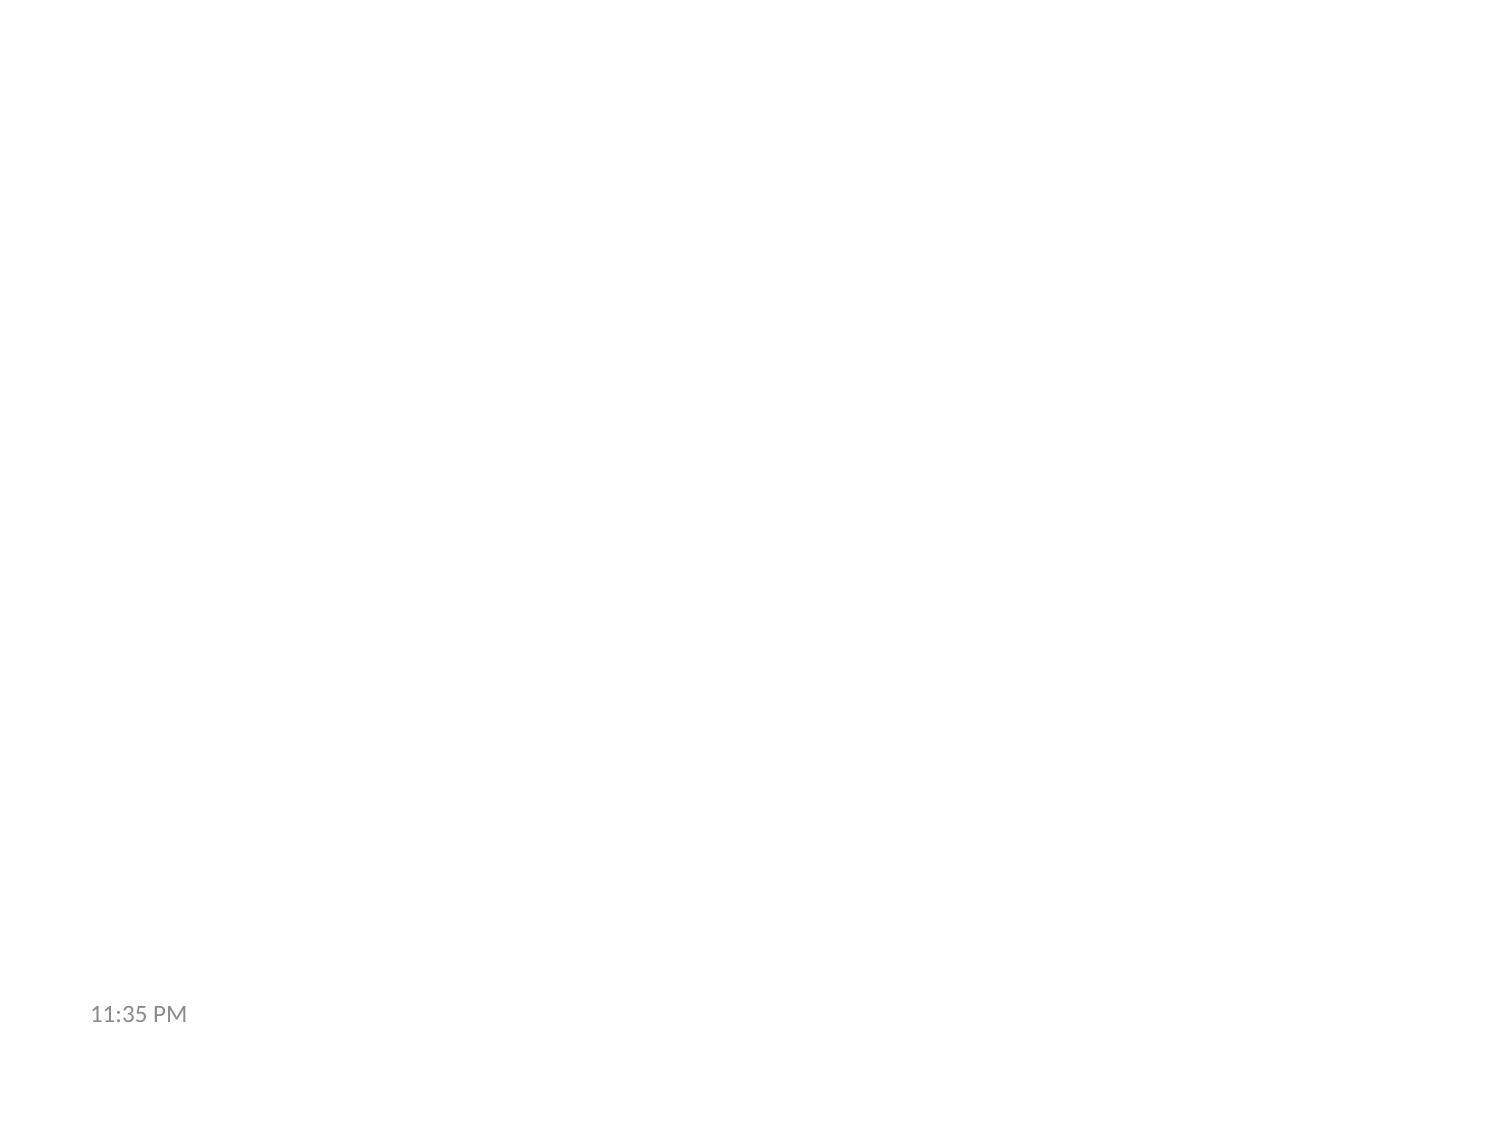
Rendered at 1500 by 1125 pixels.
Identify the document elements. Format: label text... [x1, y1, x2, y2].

text_box 3:35 PM [75, 982, 425, 1043]
